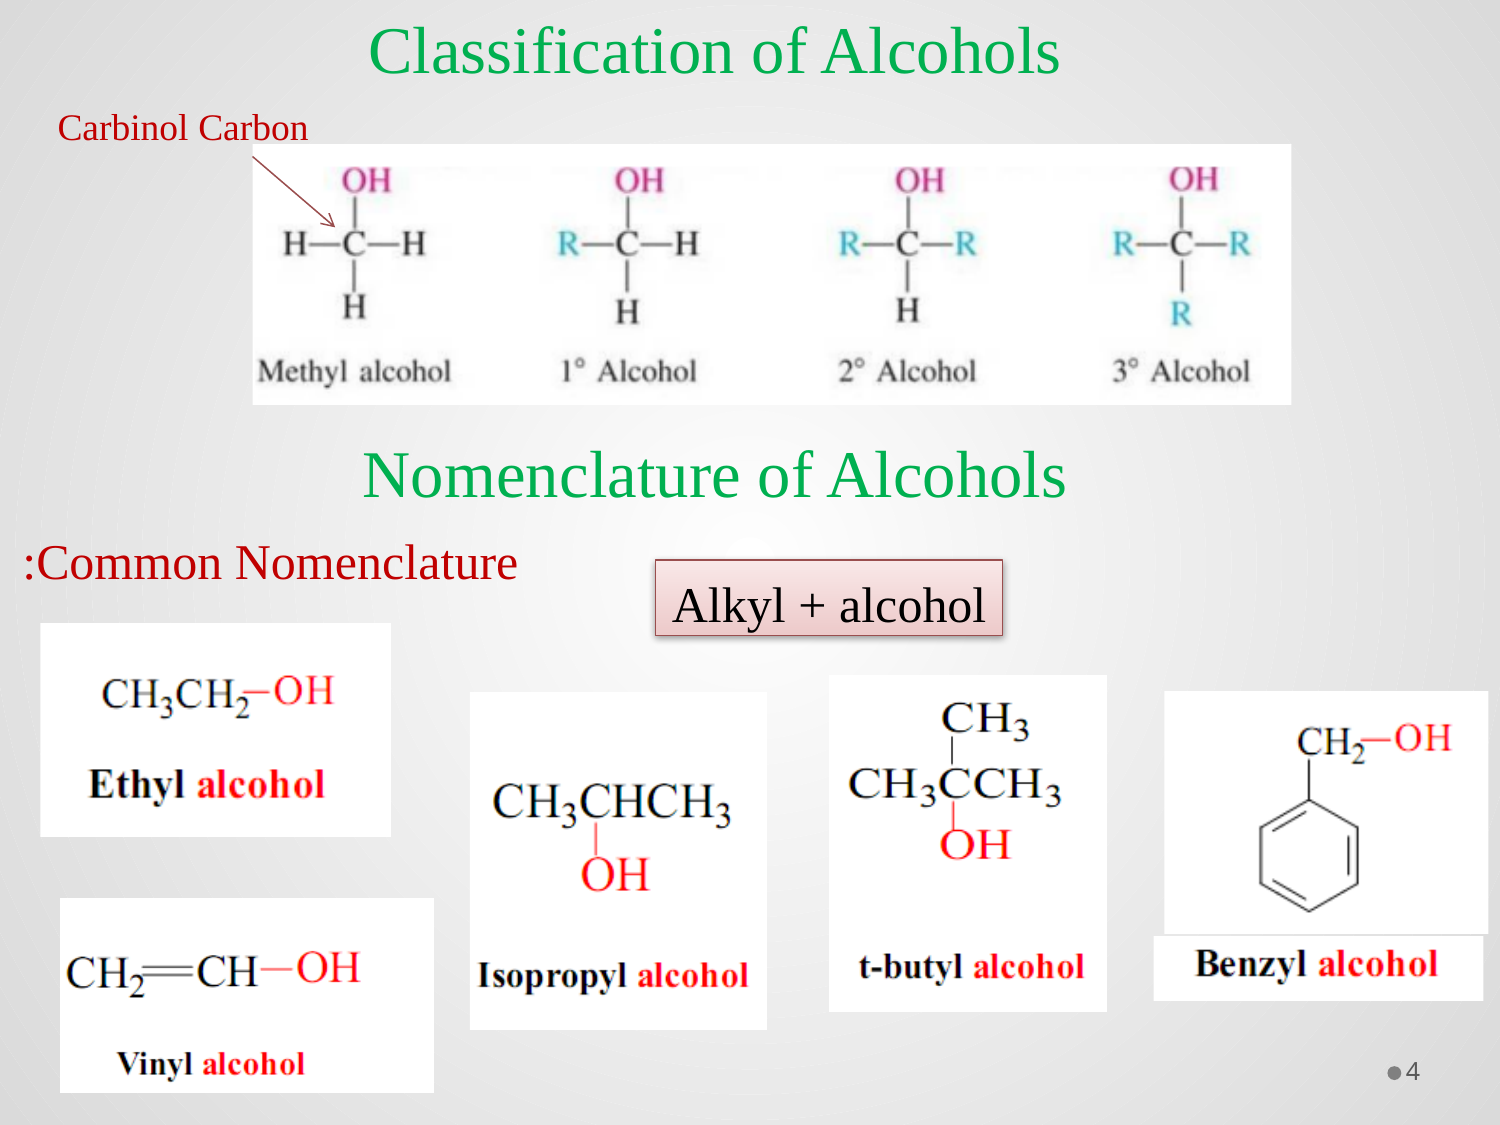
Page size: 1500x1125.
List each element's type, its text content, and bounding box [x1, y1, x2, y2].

text_box Common Nomenclature: [7, 522, 534, 597]
slide_number 4 [1401, 1042, 1494, 1103]
text_box Classification of Alcohols [353, 0, 1078, 94]
picture [60, 897, 434, 1094]
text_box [655, 559, 1003, 636]
picture [40, 623, 392, 837]
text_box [1153, 691, 1489, 1002]
picture [828, 674, 1108, 1012]
text_box Nomenclature of Alcohols [347, 423, 1084, 519]
picture [469, 692, 768, 1030]
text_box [40, 95, 1292, 405]
